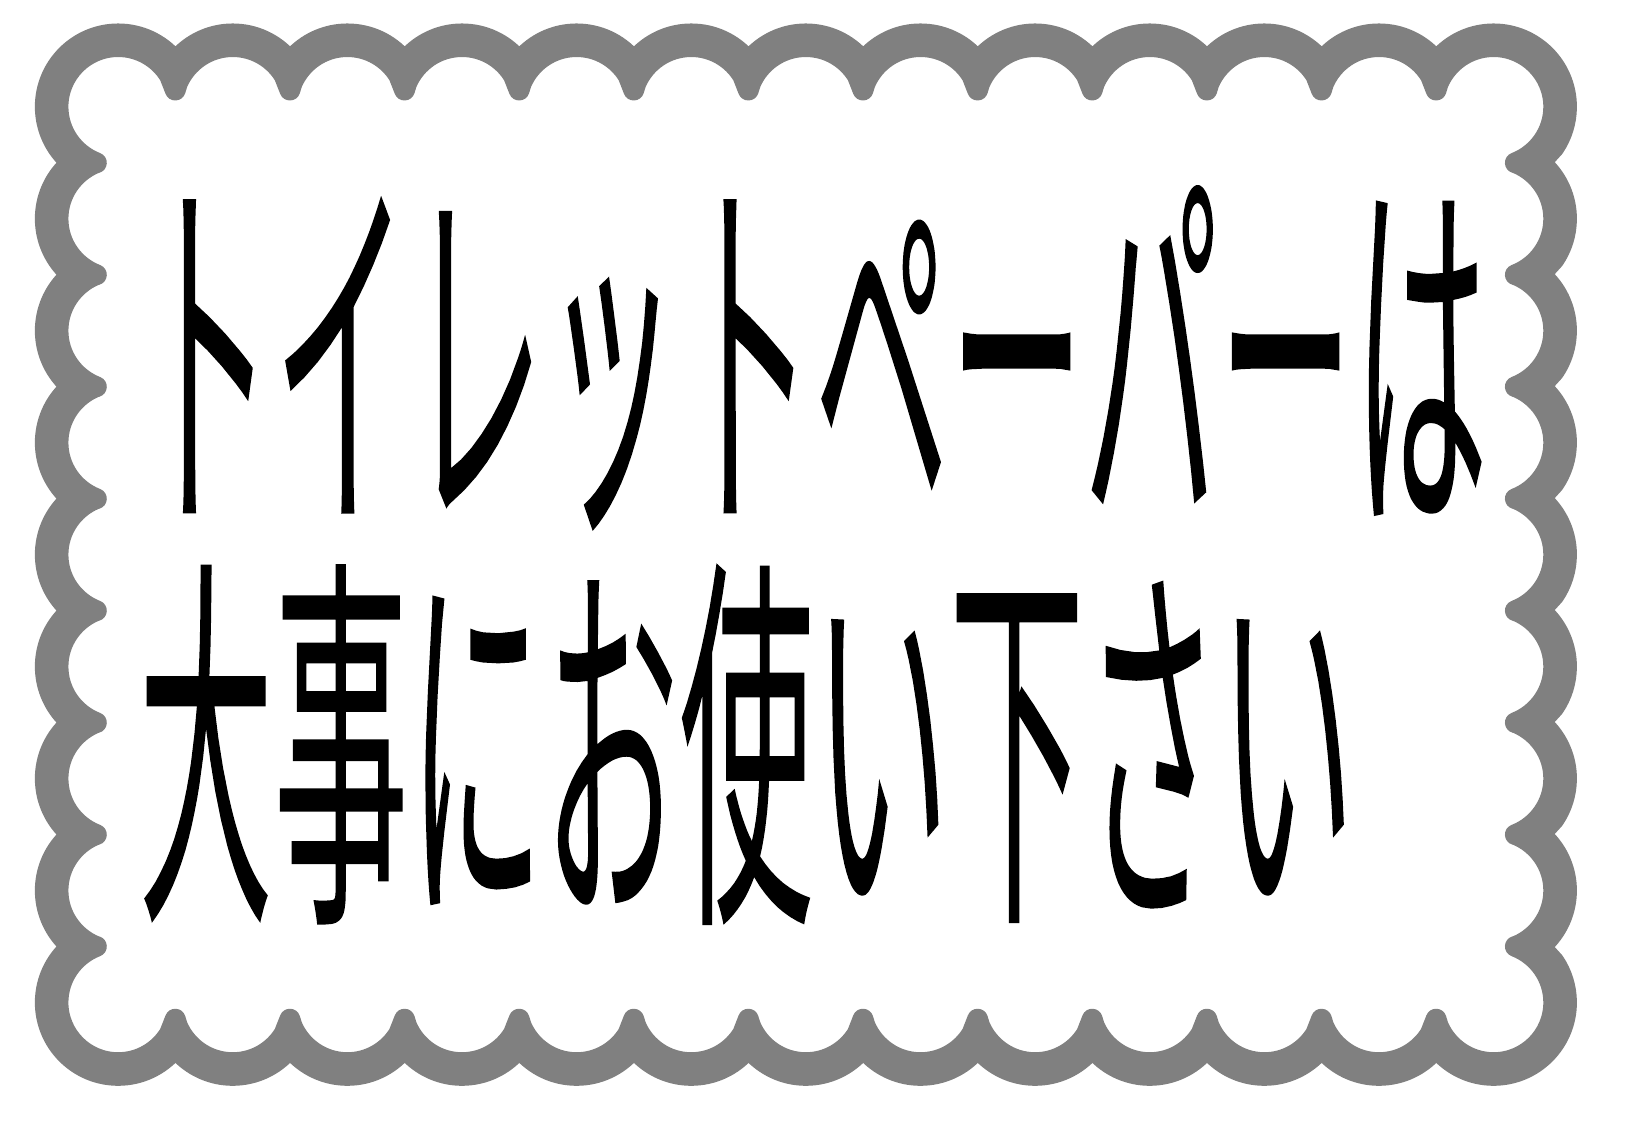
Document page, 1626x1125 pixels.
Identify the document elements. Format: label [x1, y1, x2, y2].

text_box [43, 31, 1569, 1078]
